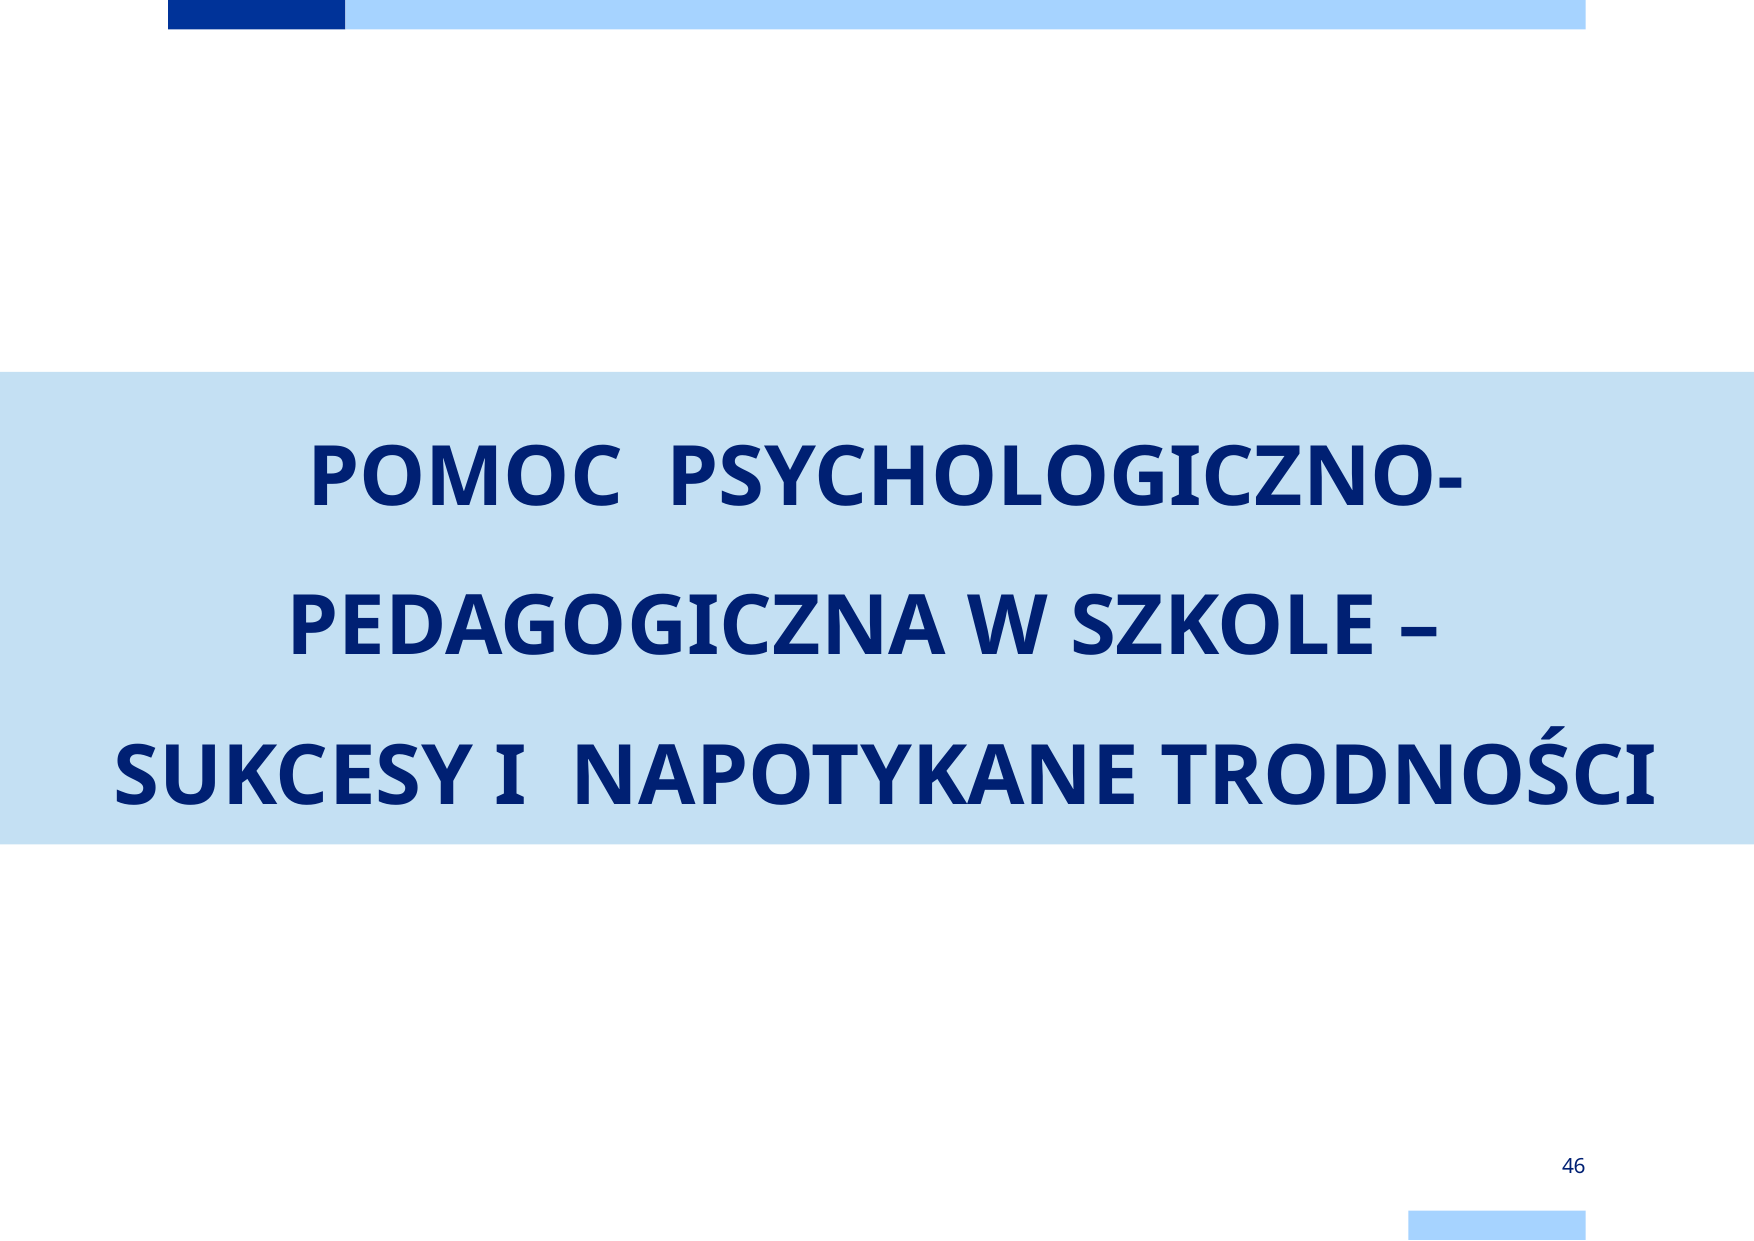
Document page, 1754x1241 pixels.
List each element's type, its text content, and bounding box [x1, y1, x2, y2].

list POMOC PSYCHOLOGICZNO- PEDAGOGICZNA W SZKOLE – SUKCESY I NAPOTYKANE TRODNOŚCI [0, 371, 1754, 845]
slide_number 46 [1408, 1151, 1586, 1182]
